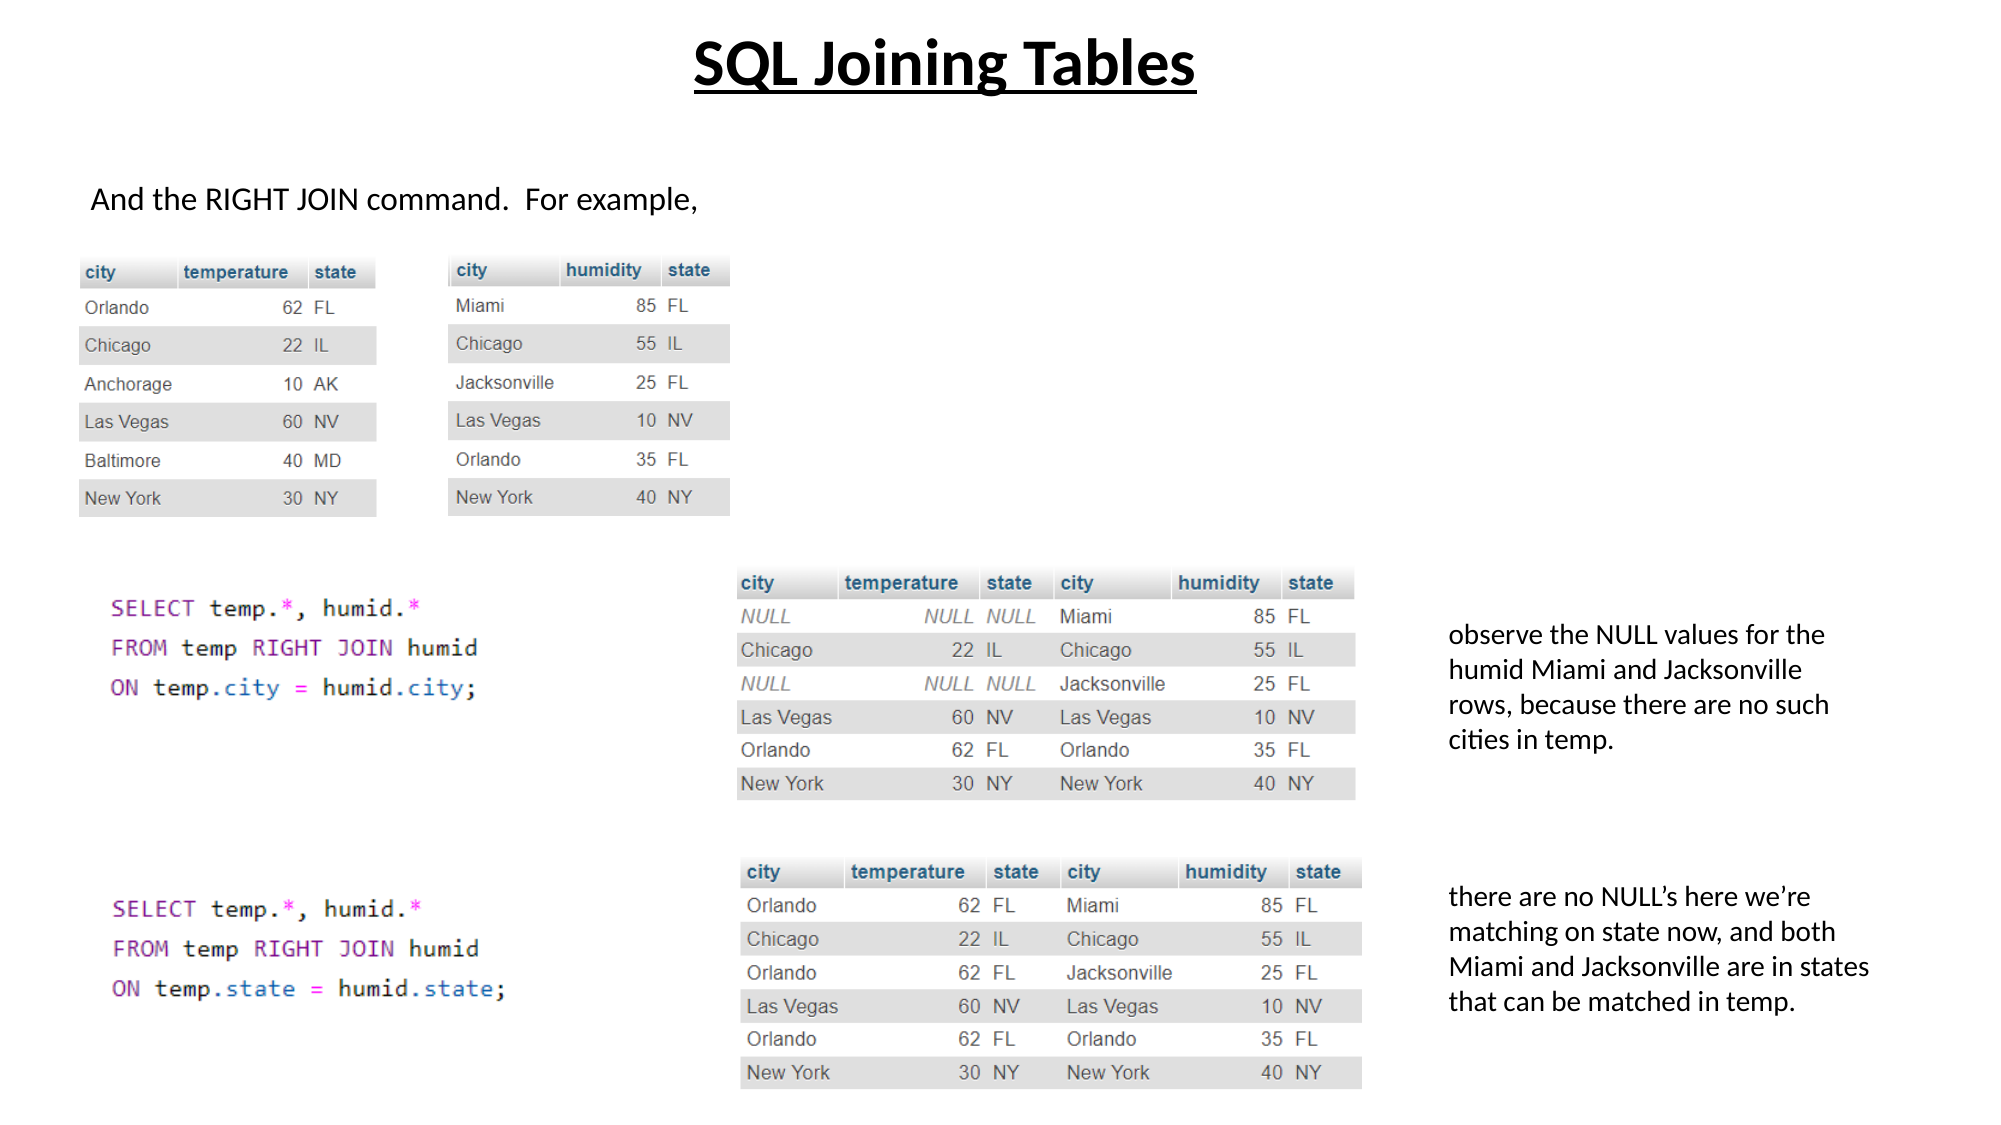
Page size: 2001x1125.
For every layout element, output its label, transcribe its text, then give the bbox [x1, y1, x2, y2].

text_box And the RIGHT JOIN command. For example, [75, 170, 929, 225]
picture [737, 562, 1358, 805]
picture [737, 857, 1362, 1094]
picture [79, 253, 381, 517]
picture [105, 890, 514, 1006]
picture [448, 254, 730, 516]
picture [105, 583, 489, 705]
text_box observe the NULL values for the humid Miami and Jacksonville rows, because there are no such cities in temp. [1433, 608, 1857, 763]
text_box SQL Joining Tables [678, 11, 1212, 107]
text_box there are no NULL’s here we’re matching on state now, and both Miami and Jacksonville are in states that can be matched in temp. [1433, 869, 1895, 1025]
